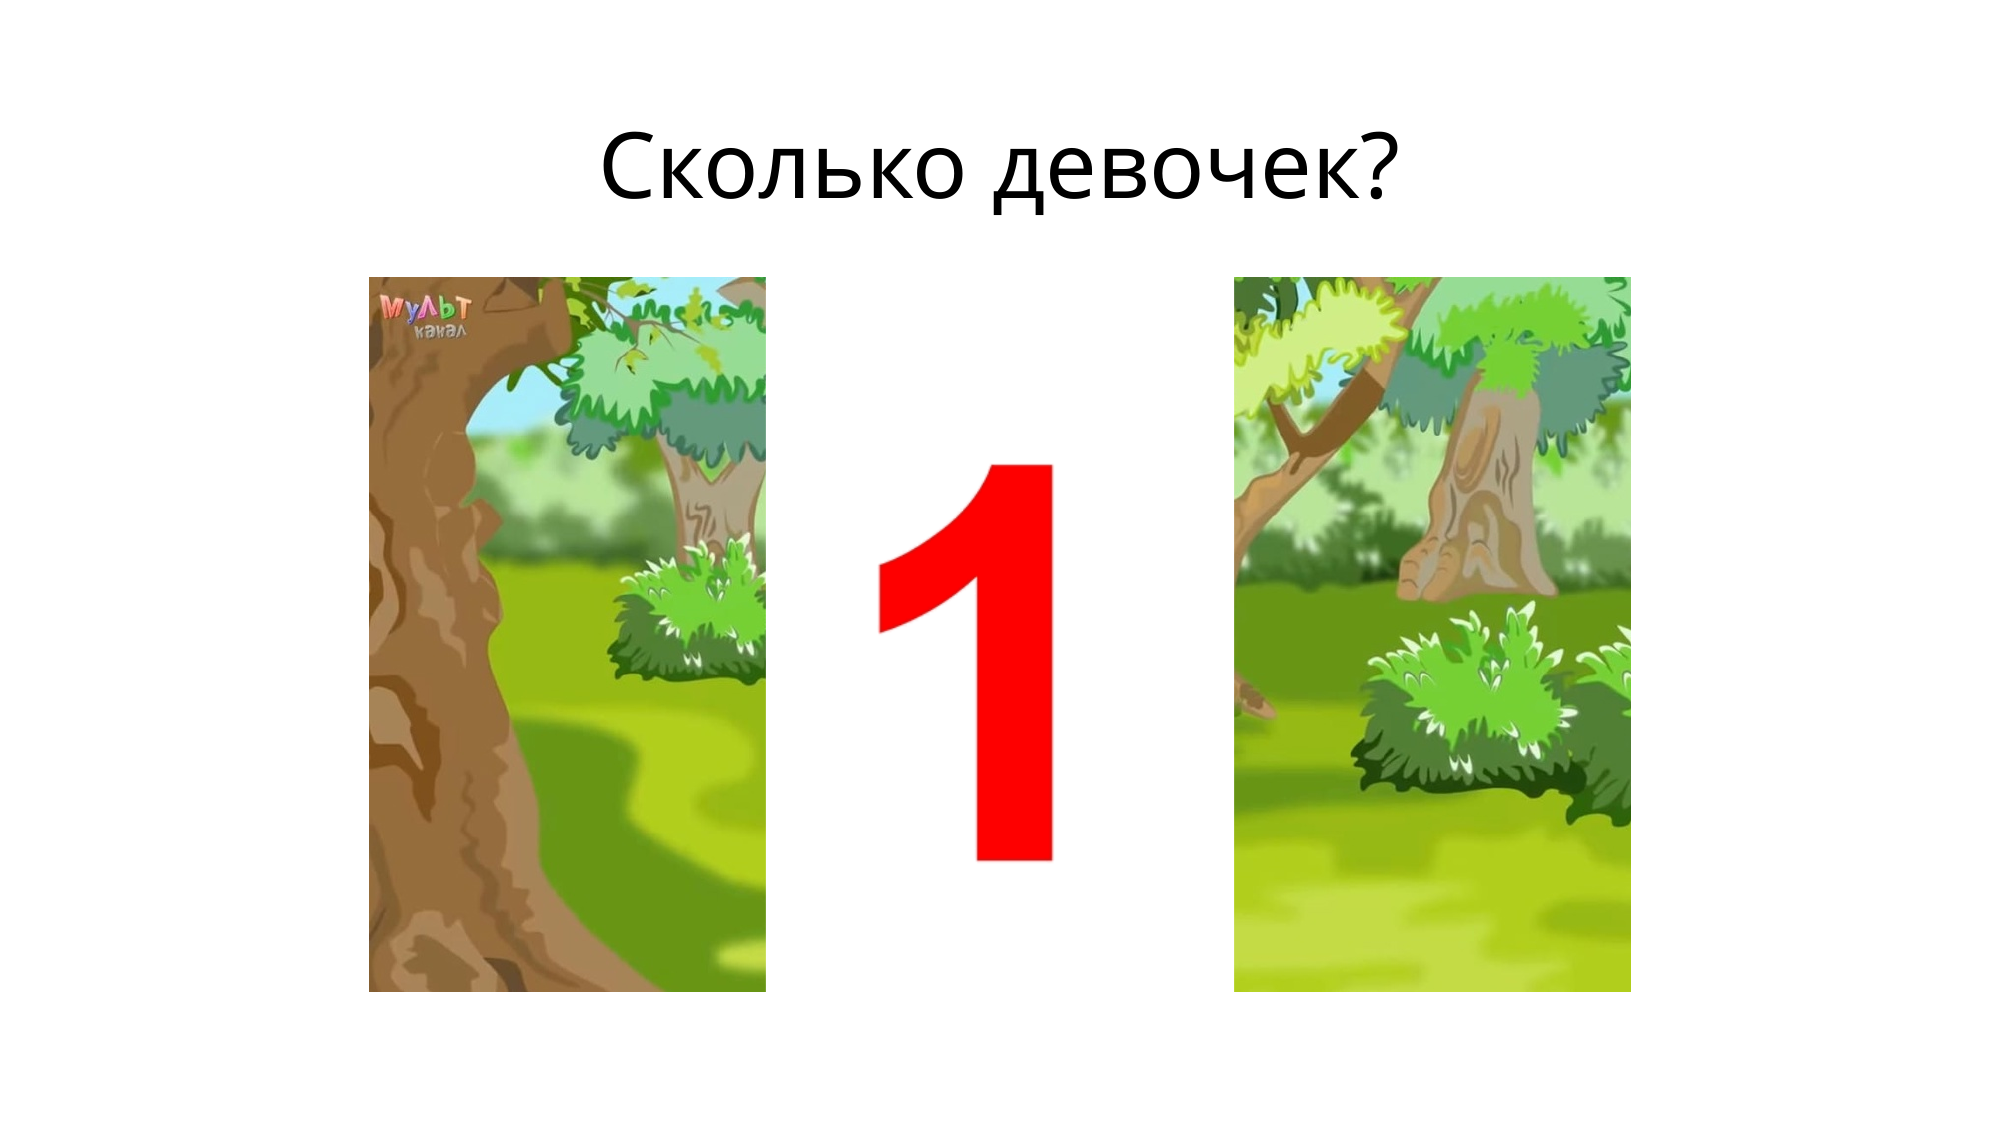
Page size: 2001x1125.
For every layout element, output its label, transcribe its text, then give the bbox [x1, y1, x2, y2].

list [1235, 277, 1631, 992]
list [369, 277, 765, 992]
picture [765, 277, 1235, 992]
title Сколько девочек? [137, 59, 1863, 278]
